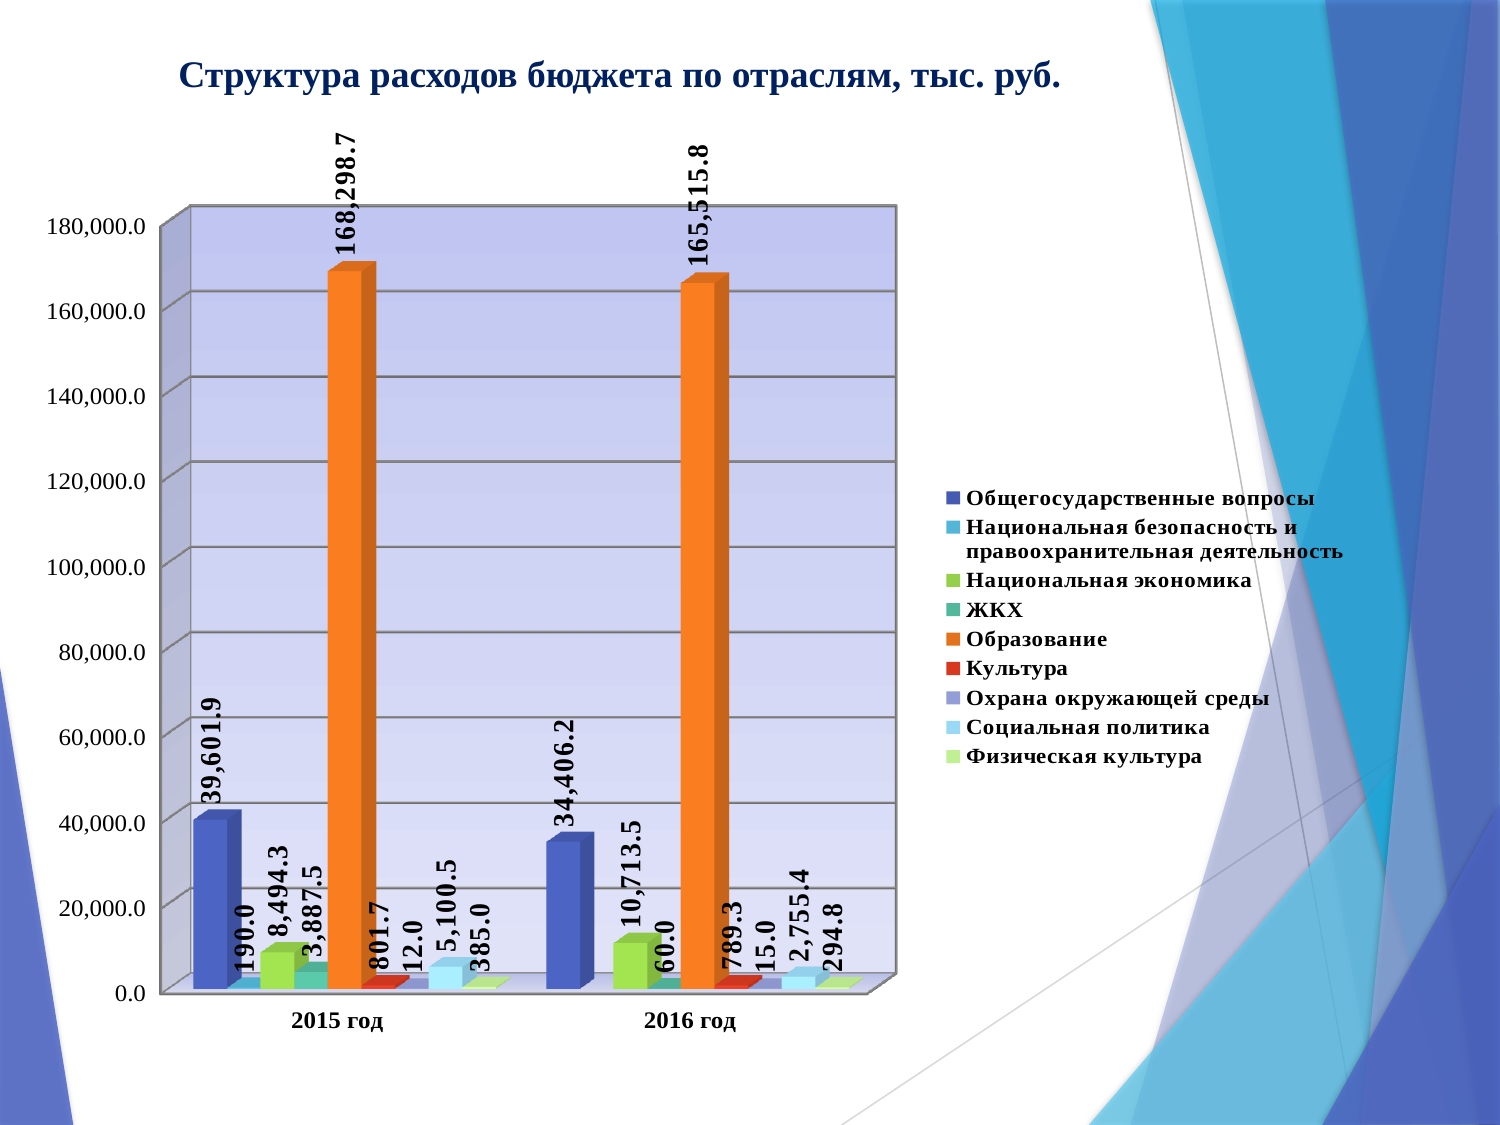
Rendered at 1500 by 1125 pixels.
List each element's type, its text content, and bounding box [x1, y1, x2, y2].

chart [40, 136, 1365, 1071]
text_box Структура расходов бюджета по отраслям, тыс. руб. [112, 42, 1128, 103]
